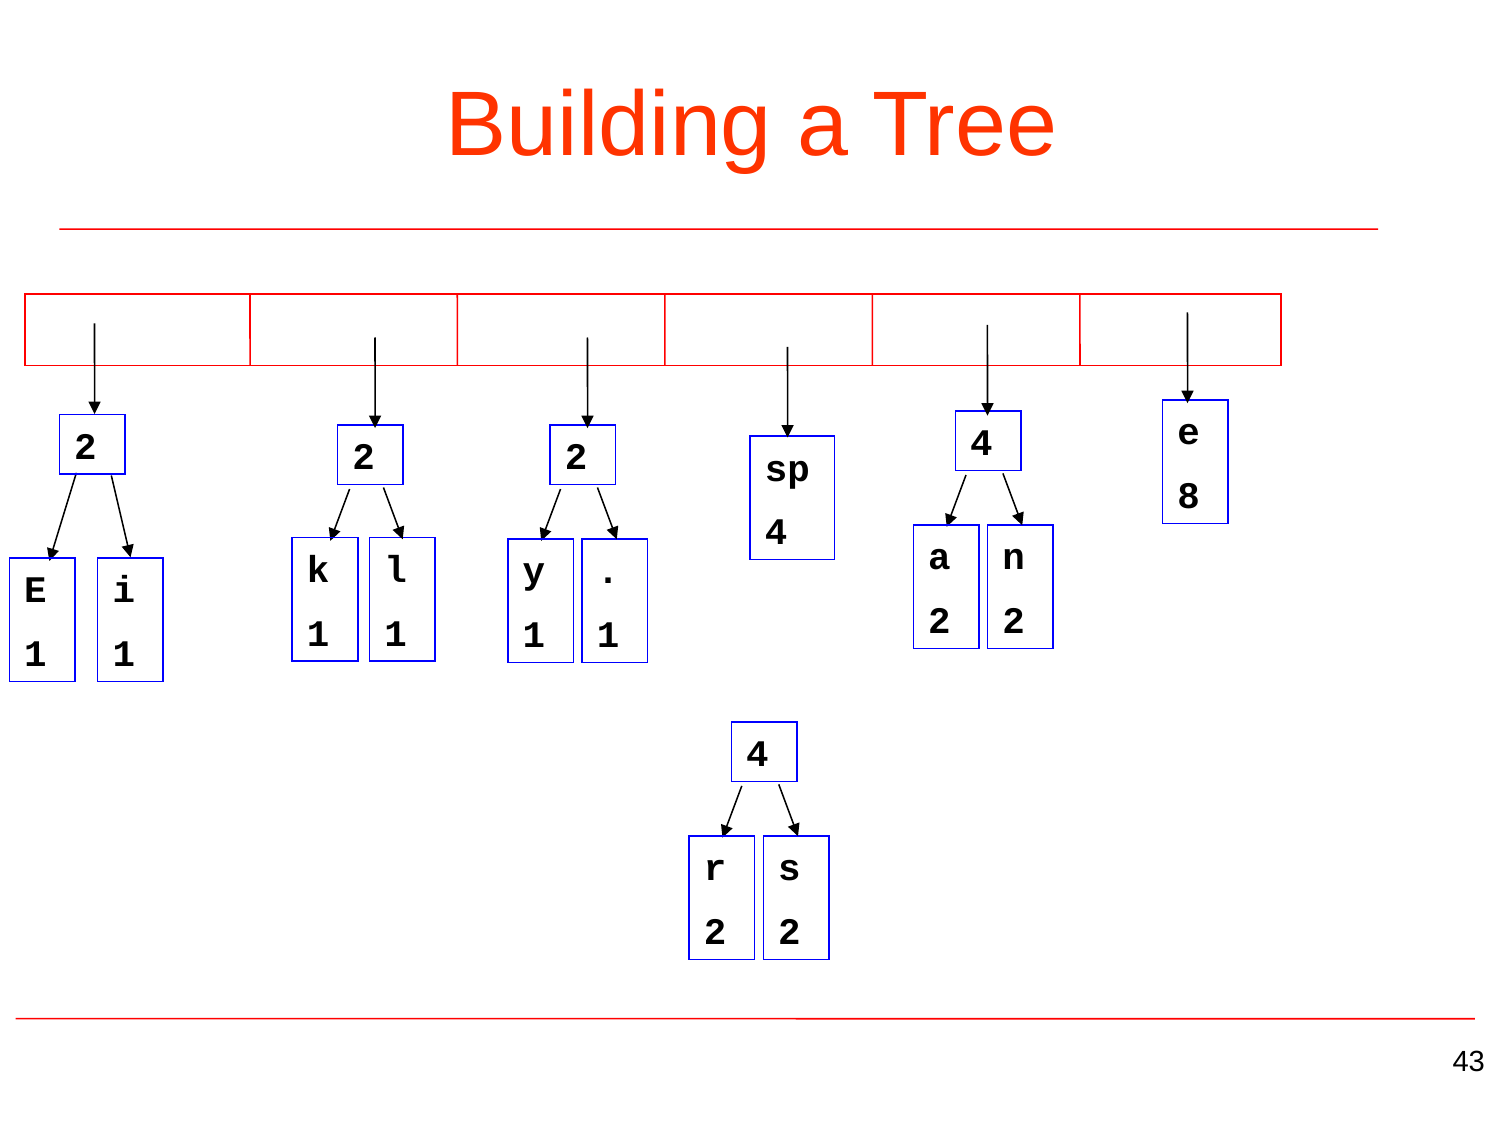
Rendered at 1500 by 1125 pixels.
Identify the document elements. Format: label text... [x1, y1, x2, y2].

text_box 2 [549, 424, 616, 485]
text_box sp 4 [750, 436, 835, 560]
text_box [945, 474, 967, 524]
text_box [721, 785, 742, 835]
text_box [665, 293, 872, 366]
text_box a 2 [913, 524, 979, 649]
text_box n 2 [987, 524, 1054, 649]
text_box [539, 488, 561, 538]
text_box [981, 324, 994, 416]
text_box s 2 [763, 835, 829, 960]
text_box k 1 [292, 537, 358, 661]
text_box [328, 488, 350, 537]
text_box y 1 [507, 538, 574, 663]
text_box [1080, 293, 1282, 366]
text_box r 2 [689, 835, 755, 960]
text_box [88, 323, 101, 415]
text_box [581, 337, 594, 429]
text_box [111, 475, 134, 558]
text_box e 8 [1162, 399, 1229, 524]
text_box 4 [955, 410, 1022, 471]
text_box [778, 784, 800, 837]
text_box [1002, 473, 1024, 526]
text_box 4 [731, 721, 797, 782]
text_box [24, 293, 457, 366]
text_box [47, 474, 77, 558]
text_box [781, 346, 794, 438]
text_box i 1 [97, 558, 164, 682]
text_box [458, 293, 664, 366]
title Building a Tree [114, 24, 1390, 213]
text_box [873, 293, 1079, 366]
text_box E 1 [9, 558, 75, 682]
text_box l 1 [369, 537, 436, 661]
text_box 2 [59, 414, 125, 474]
slide_number 43 [1149, 1034, 1500, 1113]
text_box [1181, 312, 1194, 404]
text_box [383, 487, 405, 540]
text_box [597, 487, 619, 540]
text_box 2 [337, 424, 404, 485]
text_box [368, 337, 382, 429]
text_box . 1 [582, 538, 648, 663]
